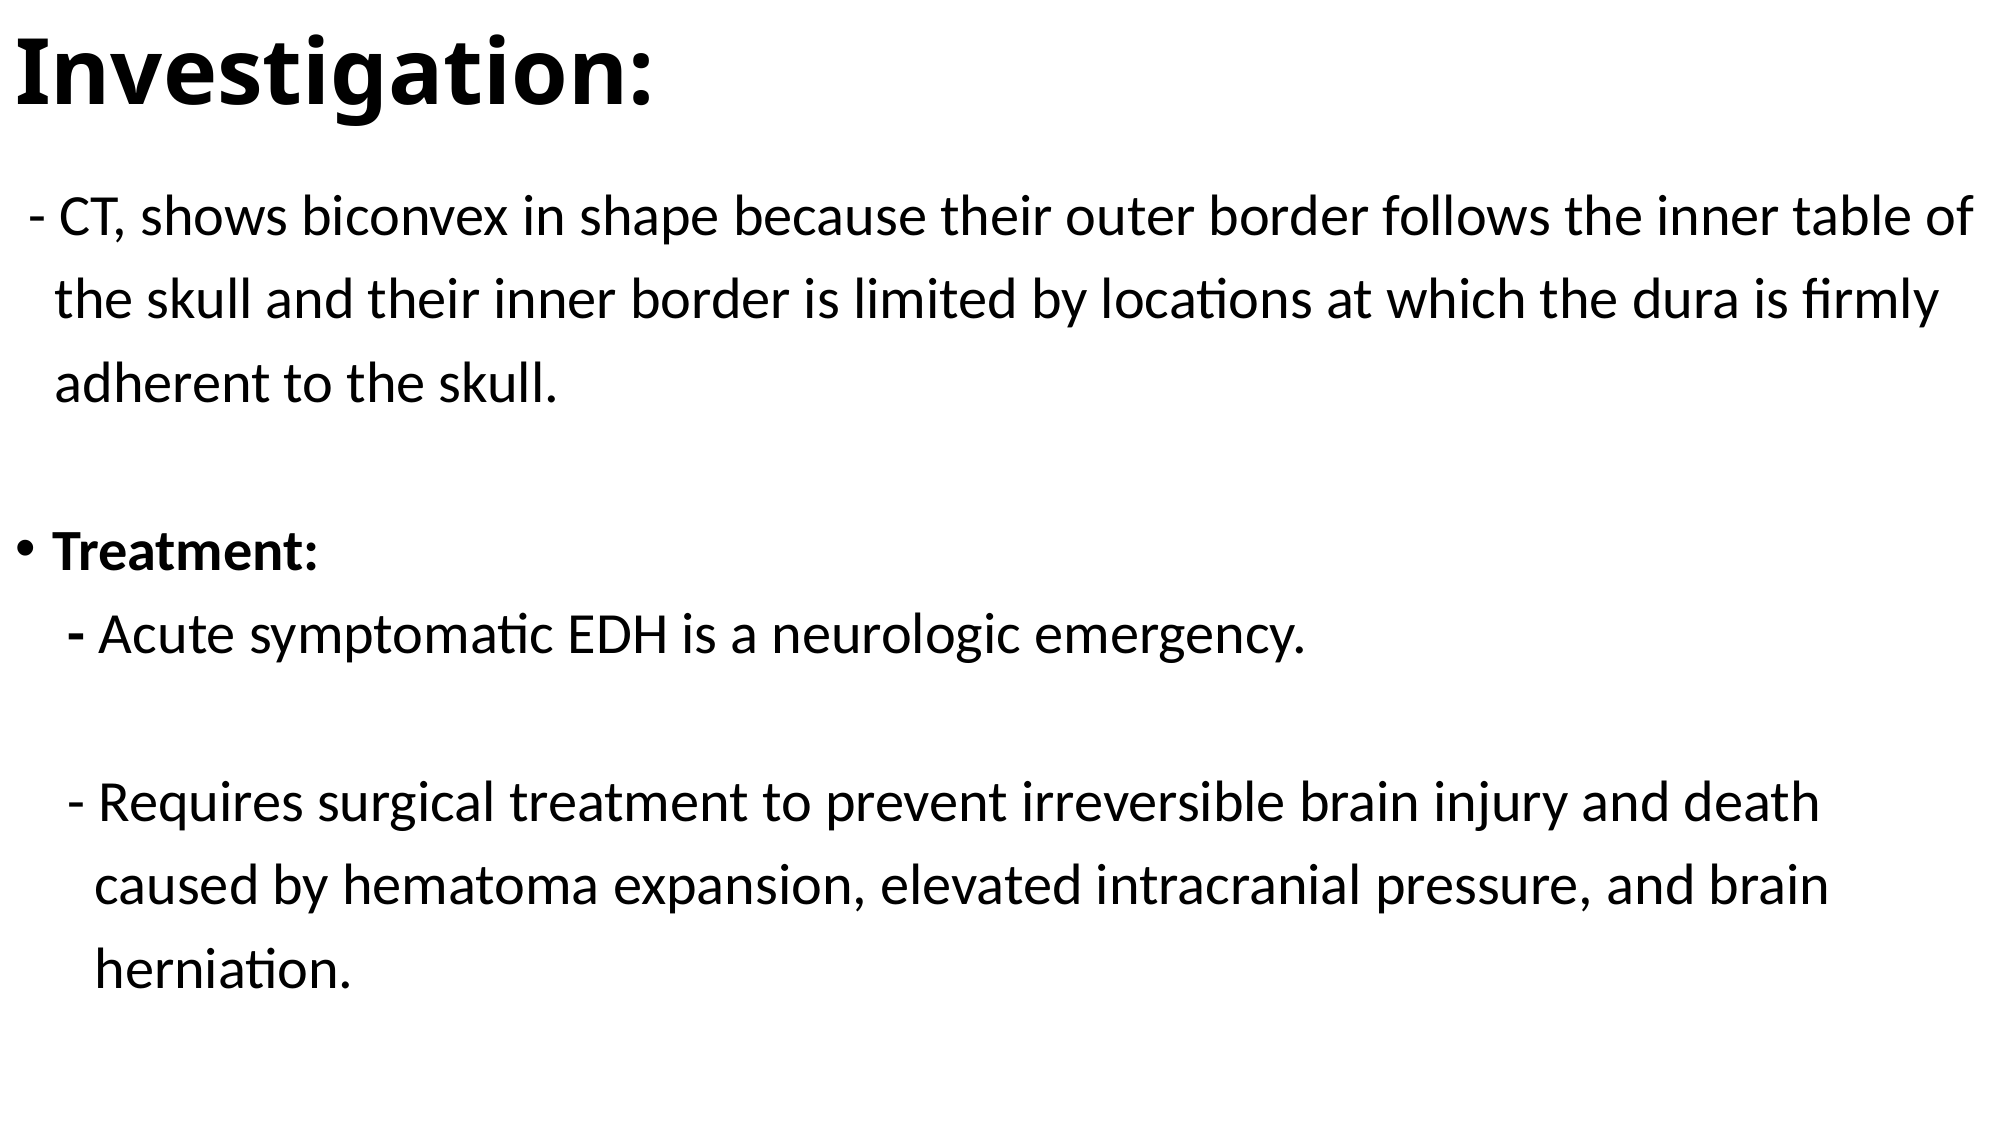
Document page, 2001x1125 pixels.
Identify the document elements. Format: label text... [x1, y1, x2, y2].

title Investigation: [0, 0, 1863, 150]
list - CT, shows biconvex in shape because their outer border follows the inner table of the skull and their inner border is limited by locations at which the dura is firmly adherent to the skull. Treatment: - Acute symptomatic EDH is a neurologic emergency. - Requires surgical treatment to prevent irreversible brain injury and death caused by hematoma expansion, elevated intracranial pressure, and brain herniation. [0, 177, 2000, 1125]
